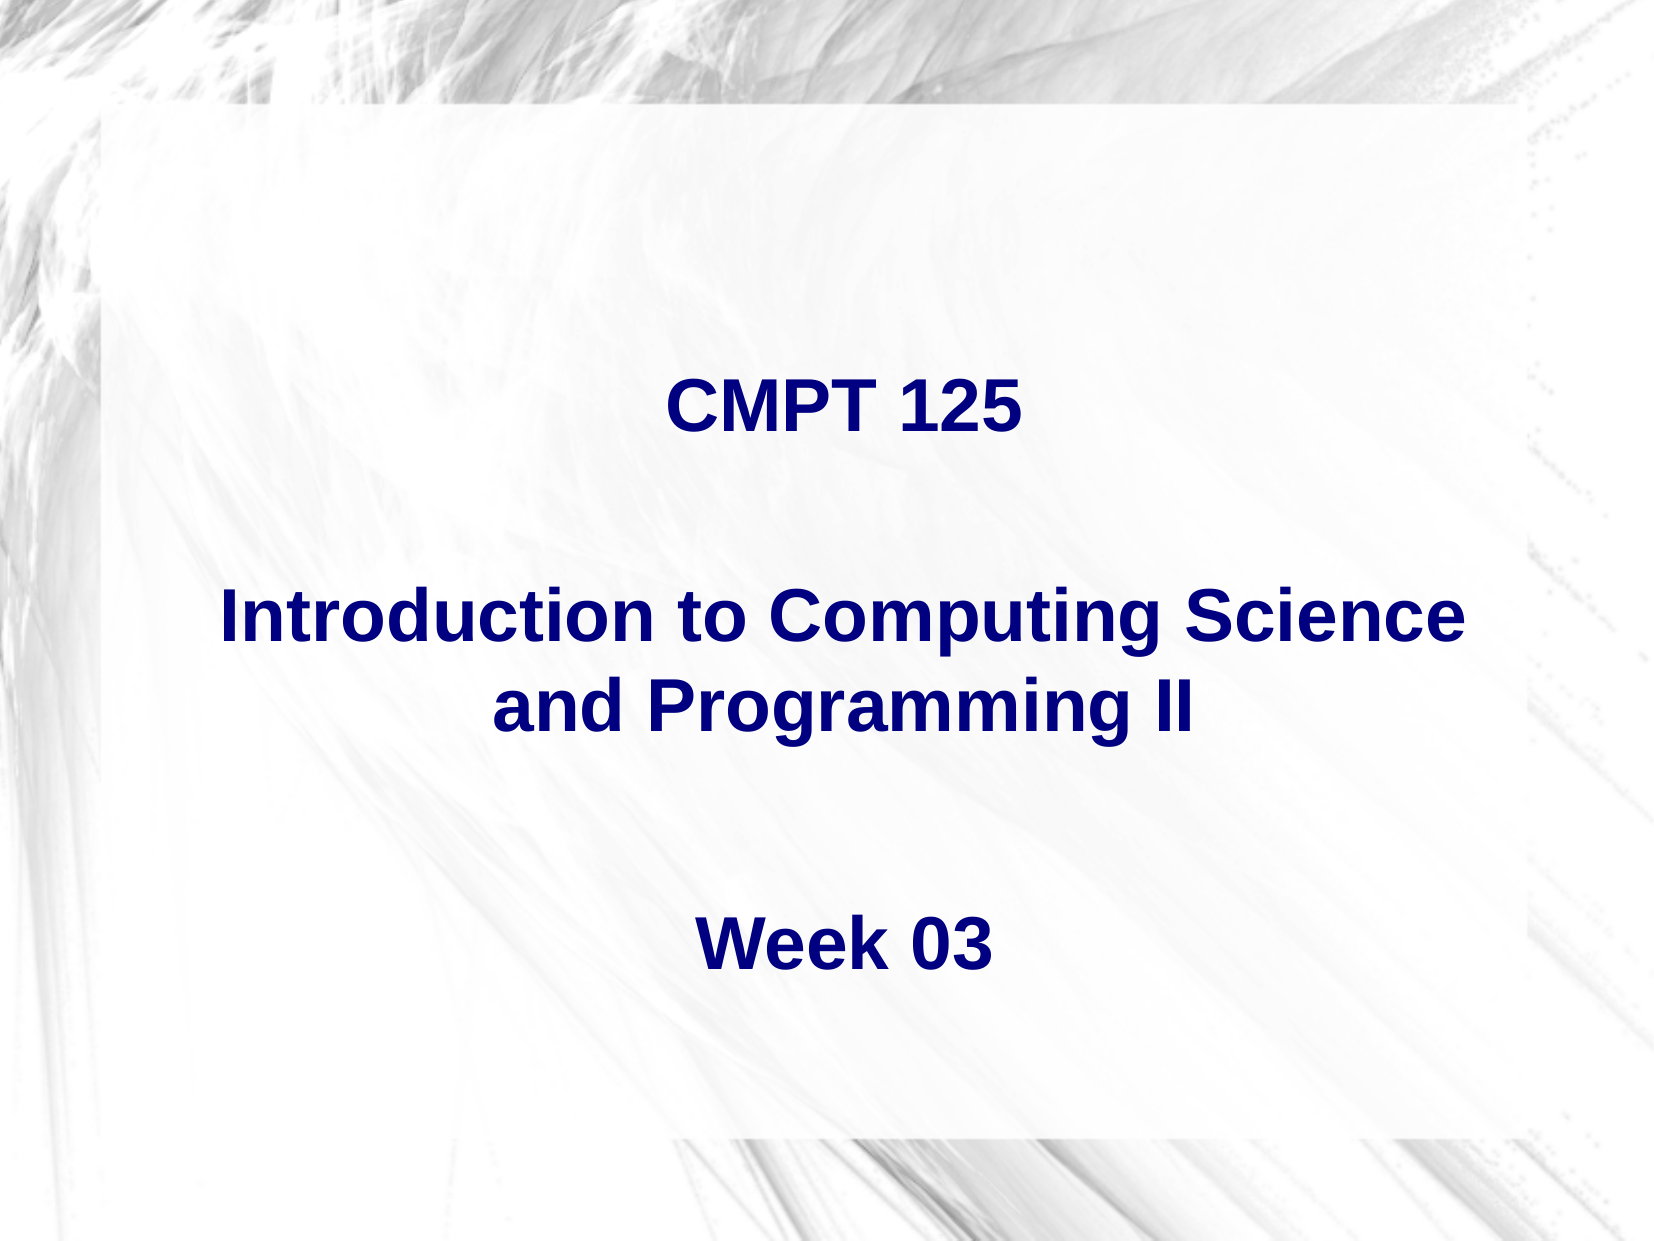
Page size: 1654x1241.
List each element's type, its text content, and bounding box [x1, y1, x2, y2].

picture [0, 0, 1654, 1241]
list CMPT 125 Introduction to Computing Science and Programming II Week 03 [118, 237, 1571, 1224]
